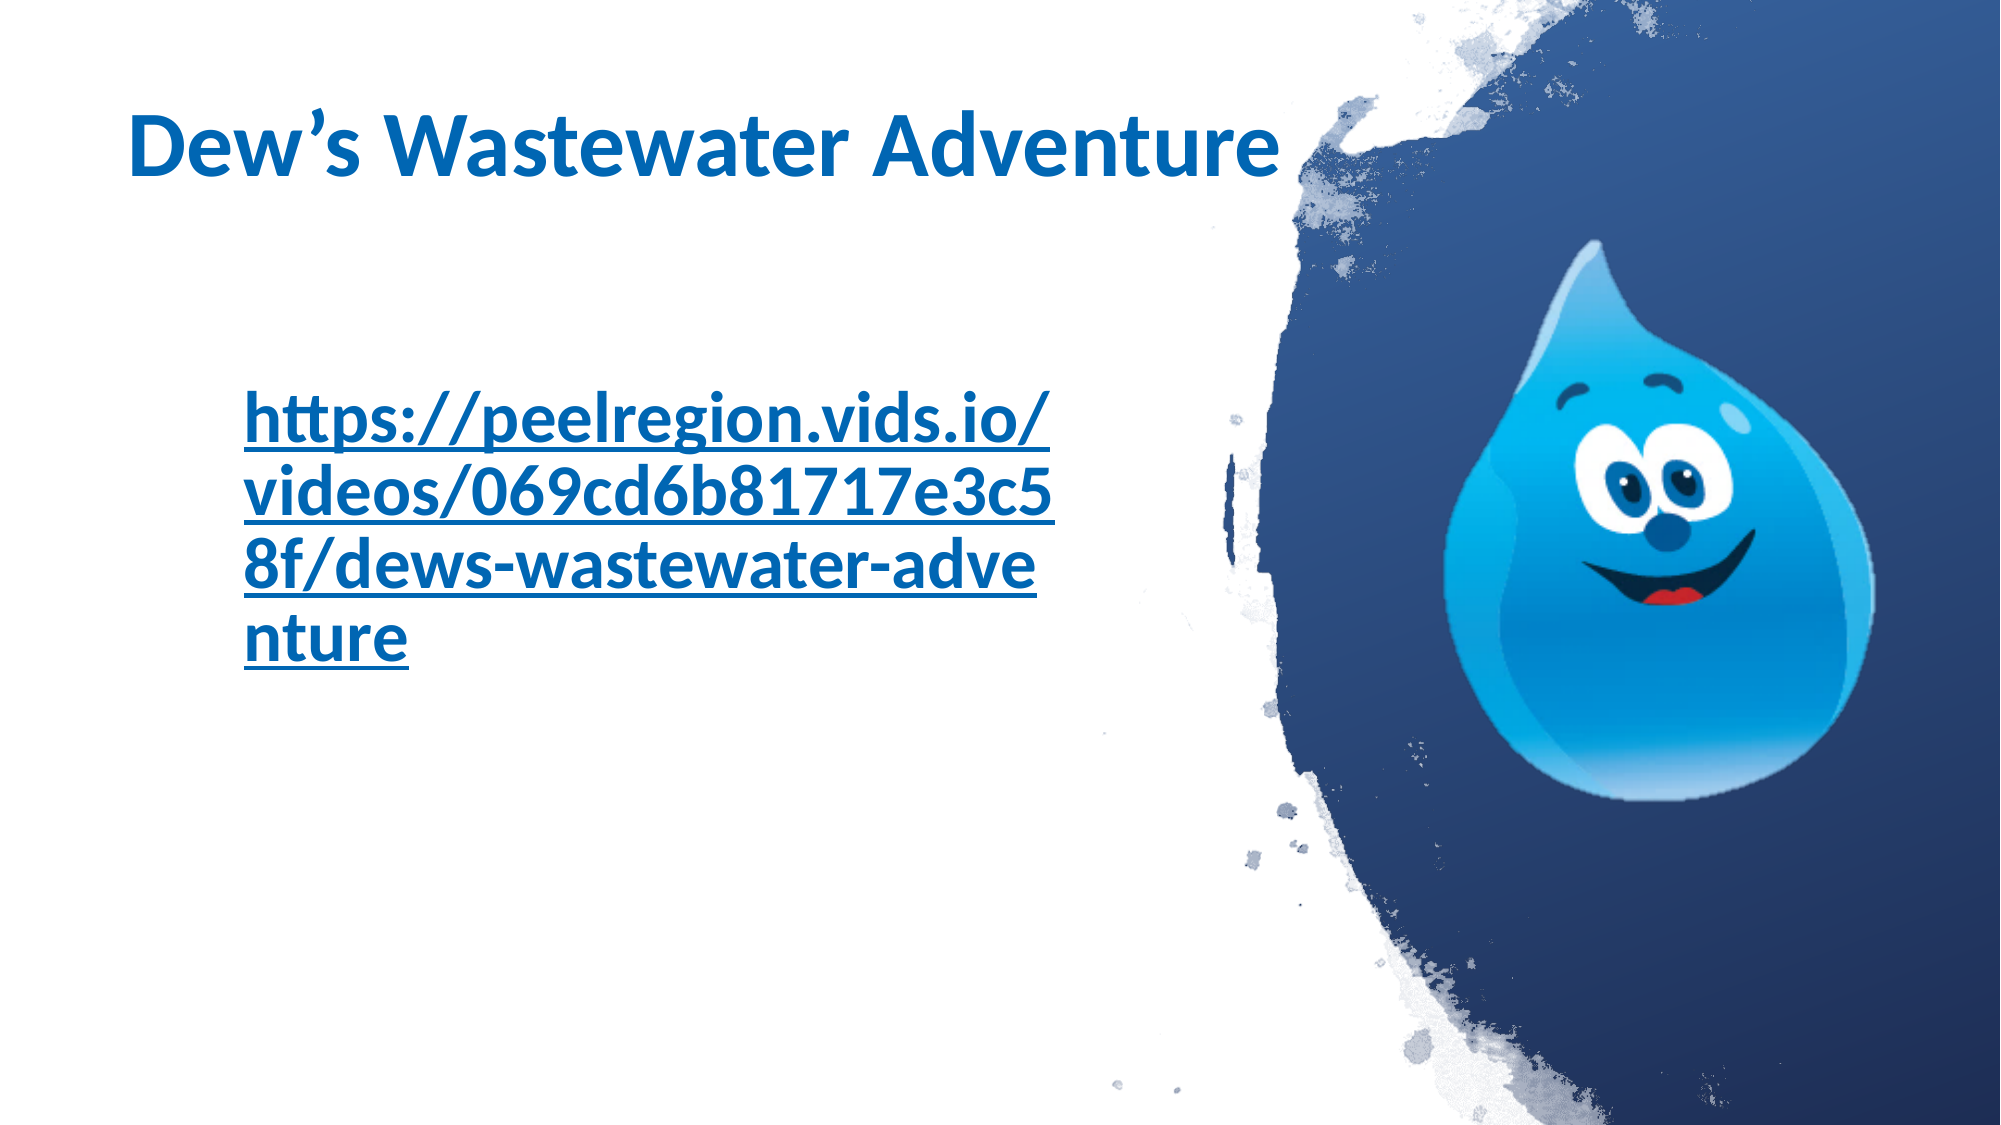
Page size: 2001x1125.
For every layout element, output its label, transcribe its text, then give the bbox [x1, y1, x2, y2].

text_box https://peelregion.vids.io/videos/069cd6b81717e3c58f/dews-wastewater-adventure [229, 361, 907, 465]
text_box [0, 0, 910, 1125]
title Dew’s Wastewater Adventure [112, 45, 907, 233]
picture [912, 0, 2000, 1125]
